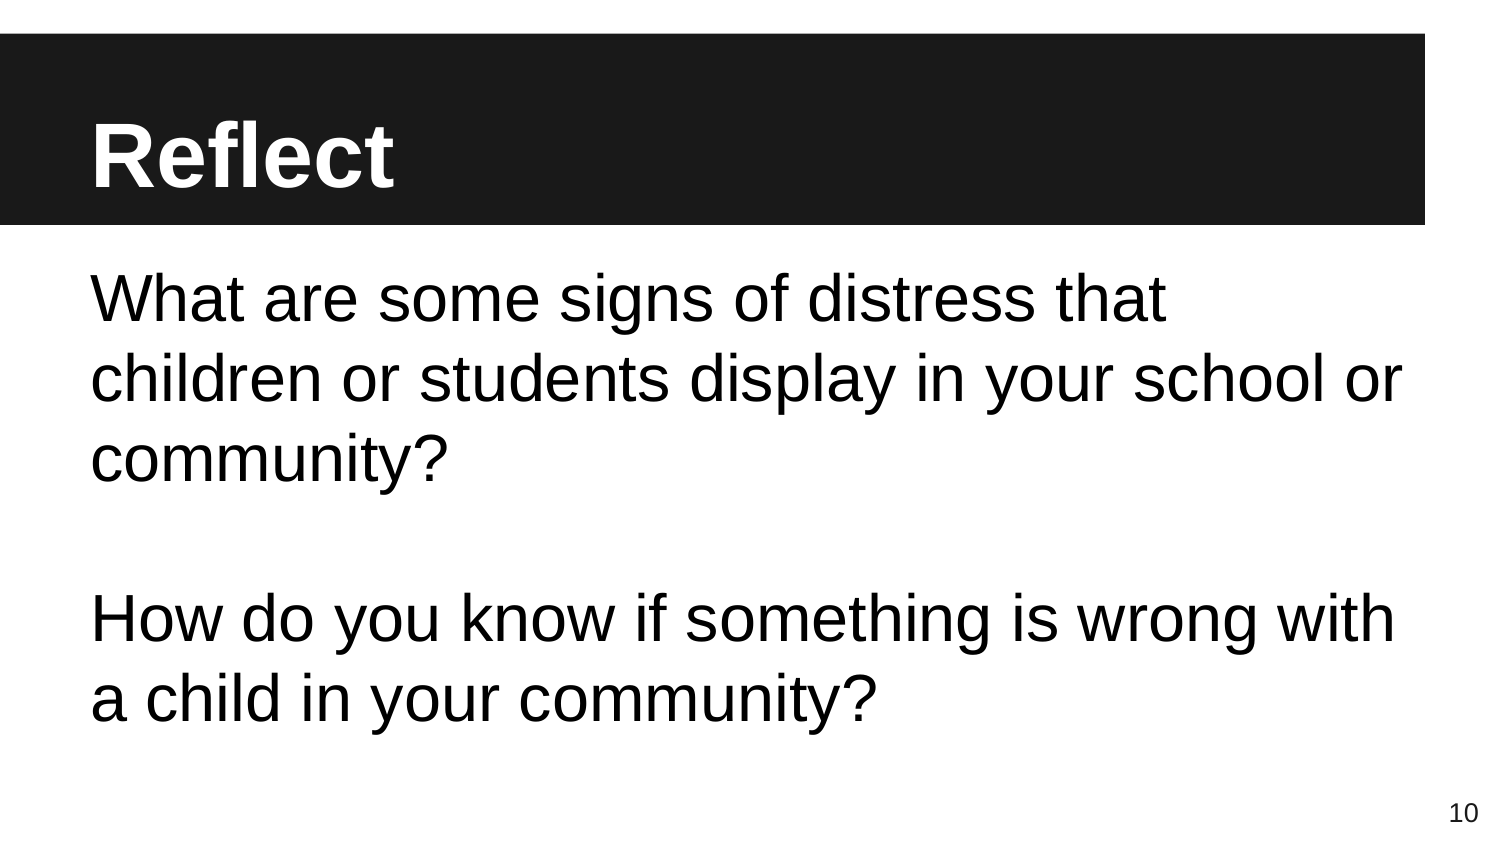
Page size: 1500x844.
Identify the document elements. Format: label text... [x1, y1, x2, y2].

list What are some signs of distress that children or students display in your school or community? How do you know if something is wrong with a child in your community? [75, 239, 1425, 808]
slide_number 10 [1403, 779, 1494, 844]
title Reflect [75, 33, 1425, 221]
